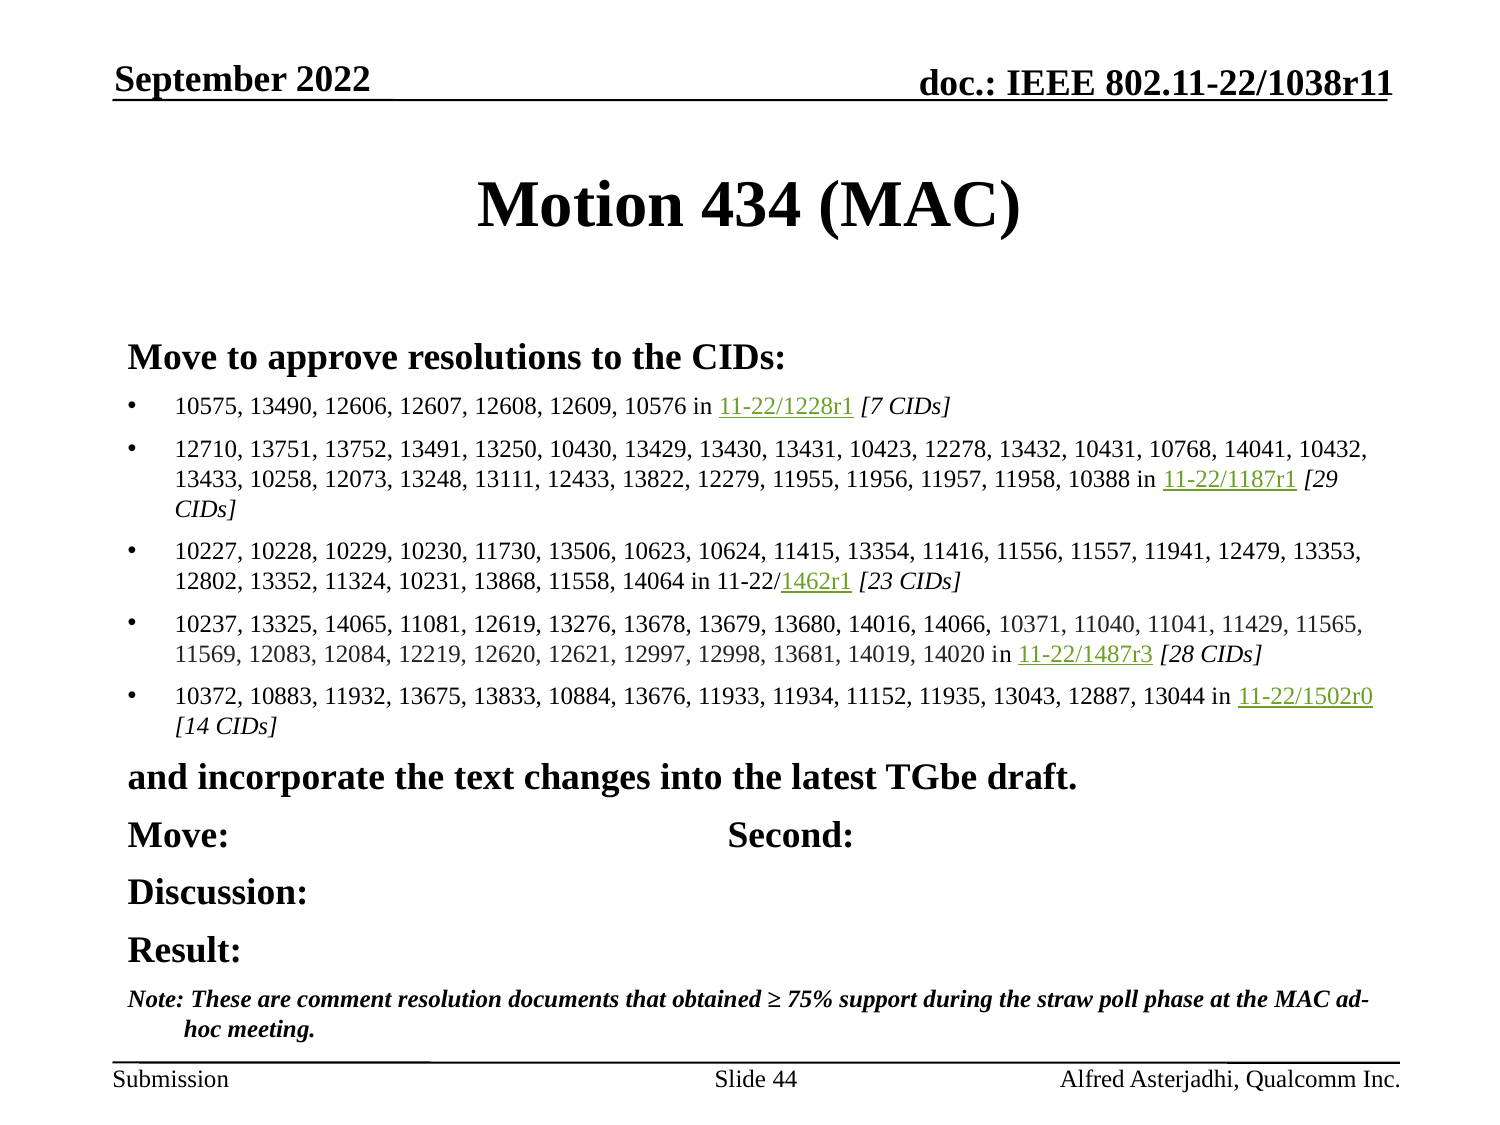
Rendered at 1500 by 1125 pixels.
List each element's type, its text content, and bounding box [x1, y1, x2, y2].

title Motion 434 (MAC) [112, 112, 1388, 288]
list Move to approve resolutions to the CIDs: 10575, 13490, 12606, 12607, 12608, 12609, 10576 in 11-22/1228r1 [7 CIDs] 12710, 13751, 13752, 13491, 13250, 10430, 13429, 13430, 13431, 10423, 12278, 13432, 10431, 10768, 14041, 10432, 13433, 10258, 12073, 13248, 13111, 12433, 13822, 12279, 11955, 11956, 11957, 11958, 10388 in 11-22/1187r1 [29 CIDs] 10227, 10228, 10229, 10230, 11730, 13506, 10623, 10624, 11415, 13354, 11416, 11556, 11557, 11941, 12479, 13353, 12802, 13352, 11324, 10231, 13868, 11558, 14064 in 11-22/1462r1 [23 CIDs] 10237, 13325, 14065, 11081, 12619, 13276, 13678, 13679, 13680, 14016, 14066, 10371, 11040, 11041, 11429, 11565, 11569, 12083, 12084, 12219, 12620, 12621, 12997, 12998, 13681, 14019, 14020 in 11-22/1487r3 [28 CIDs] 10372, 10883, 11932, 13675, 13833, 10884, 13676, 11933, 11934, 11152, 11935, 13043, 12887, 13044 in 11-22/1502r0 [14 CIDs] and incorporate the text changes into the latest TGbe draft. Move: Second: Discussion: Result: Note: These are comment resolution documents that obtained ≥ 75% support during the straw poll phase at the MAC ad-hoc meeting. [112, 324, 1402, 1063]
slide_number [114, 54, 423, 100]
footer Alfred Asterjadhi, Qualcomm Inc. [878, 1061, 1402, 1093]
slide_number Slide 44 [712, 1061, 800, 1123]
